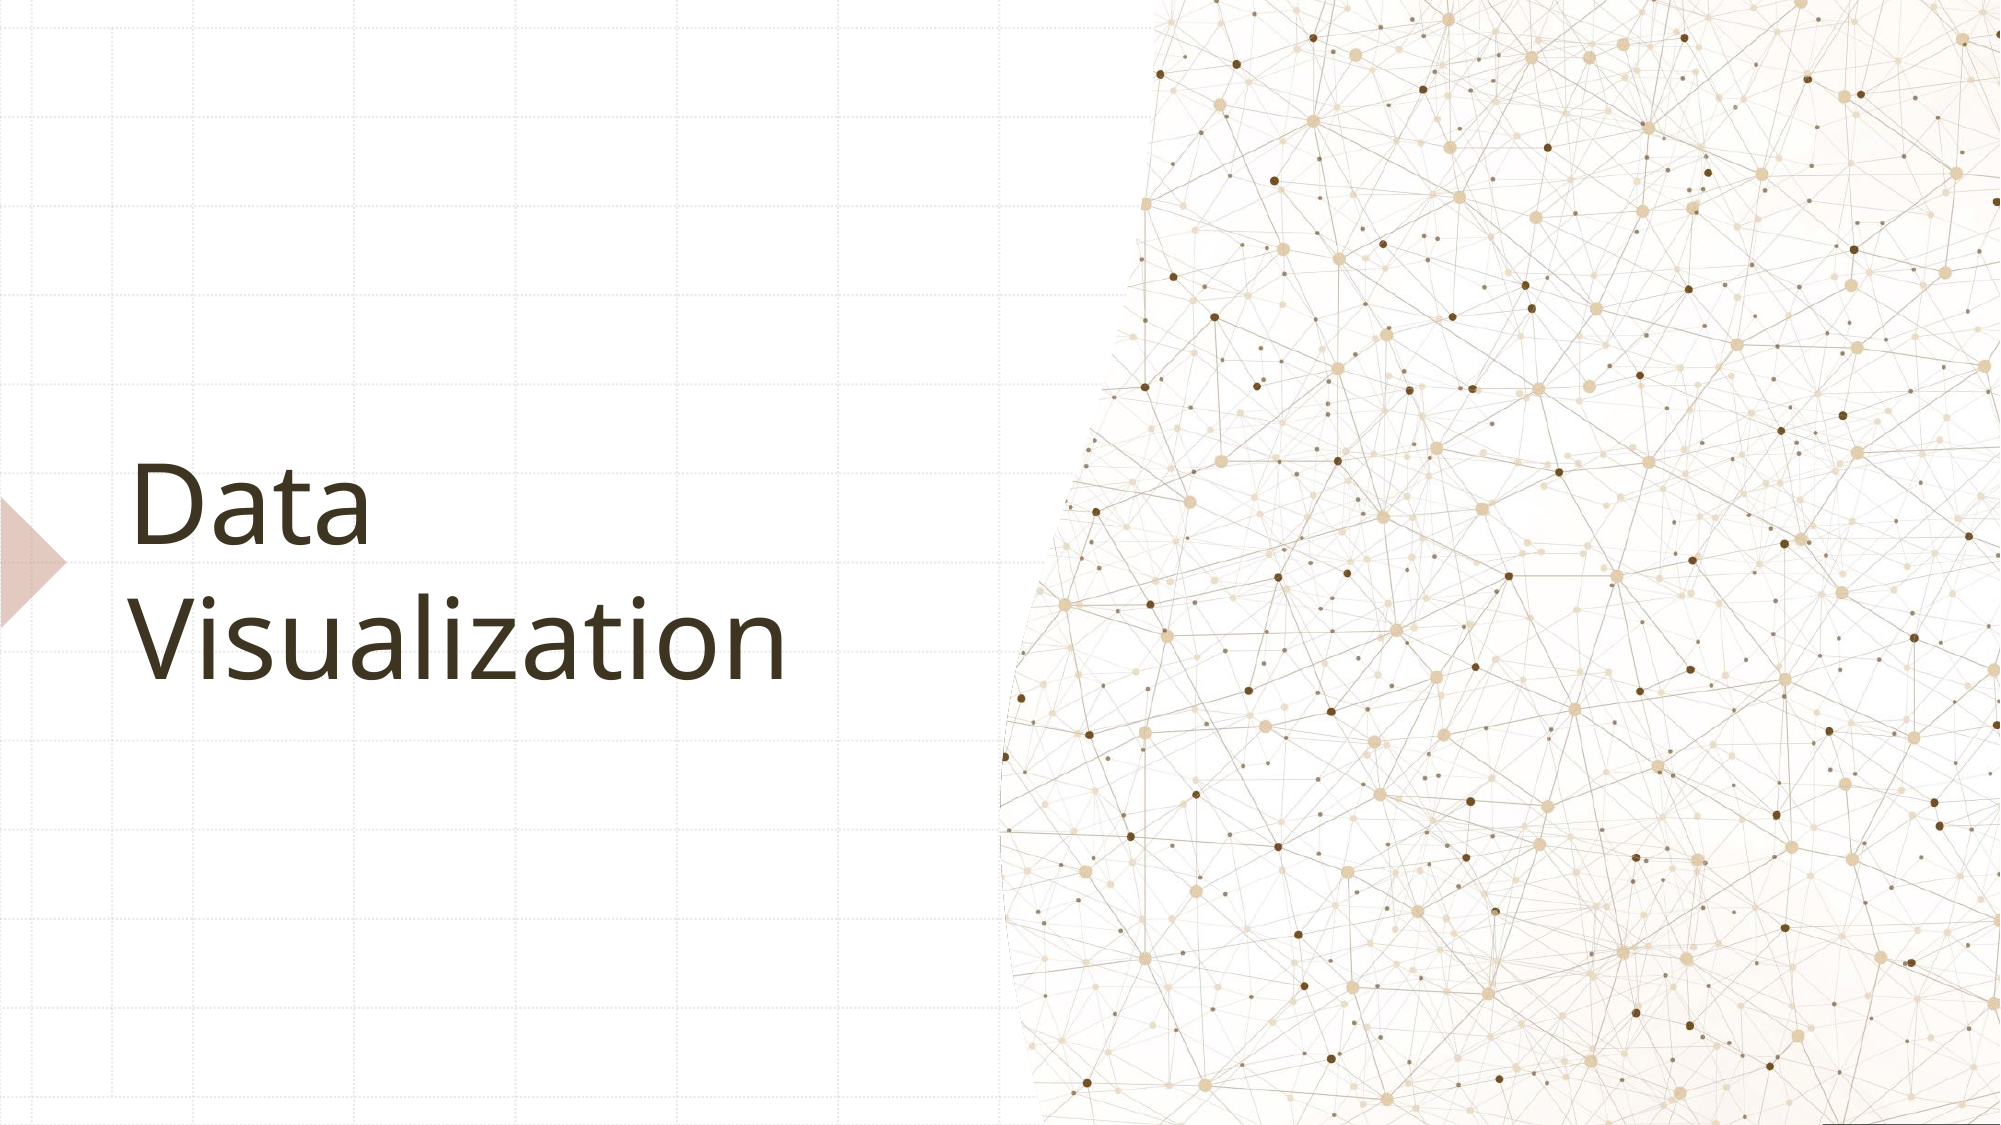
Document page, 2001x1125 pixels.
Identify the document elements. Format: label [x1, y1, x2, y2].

text_box [0, 0, 1000, 1125]
picture [1000, 0, 2001, 1125]
